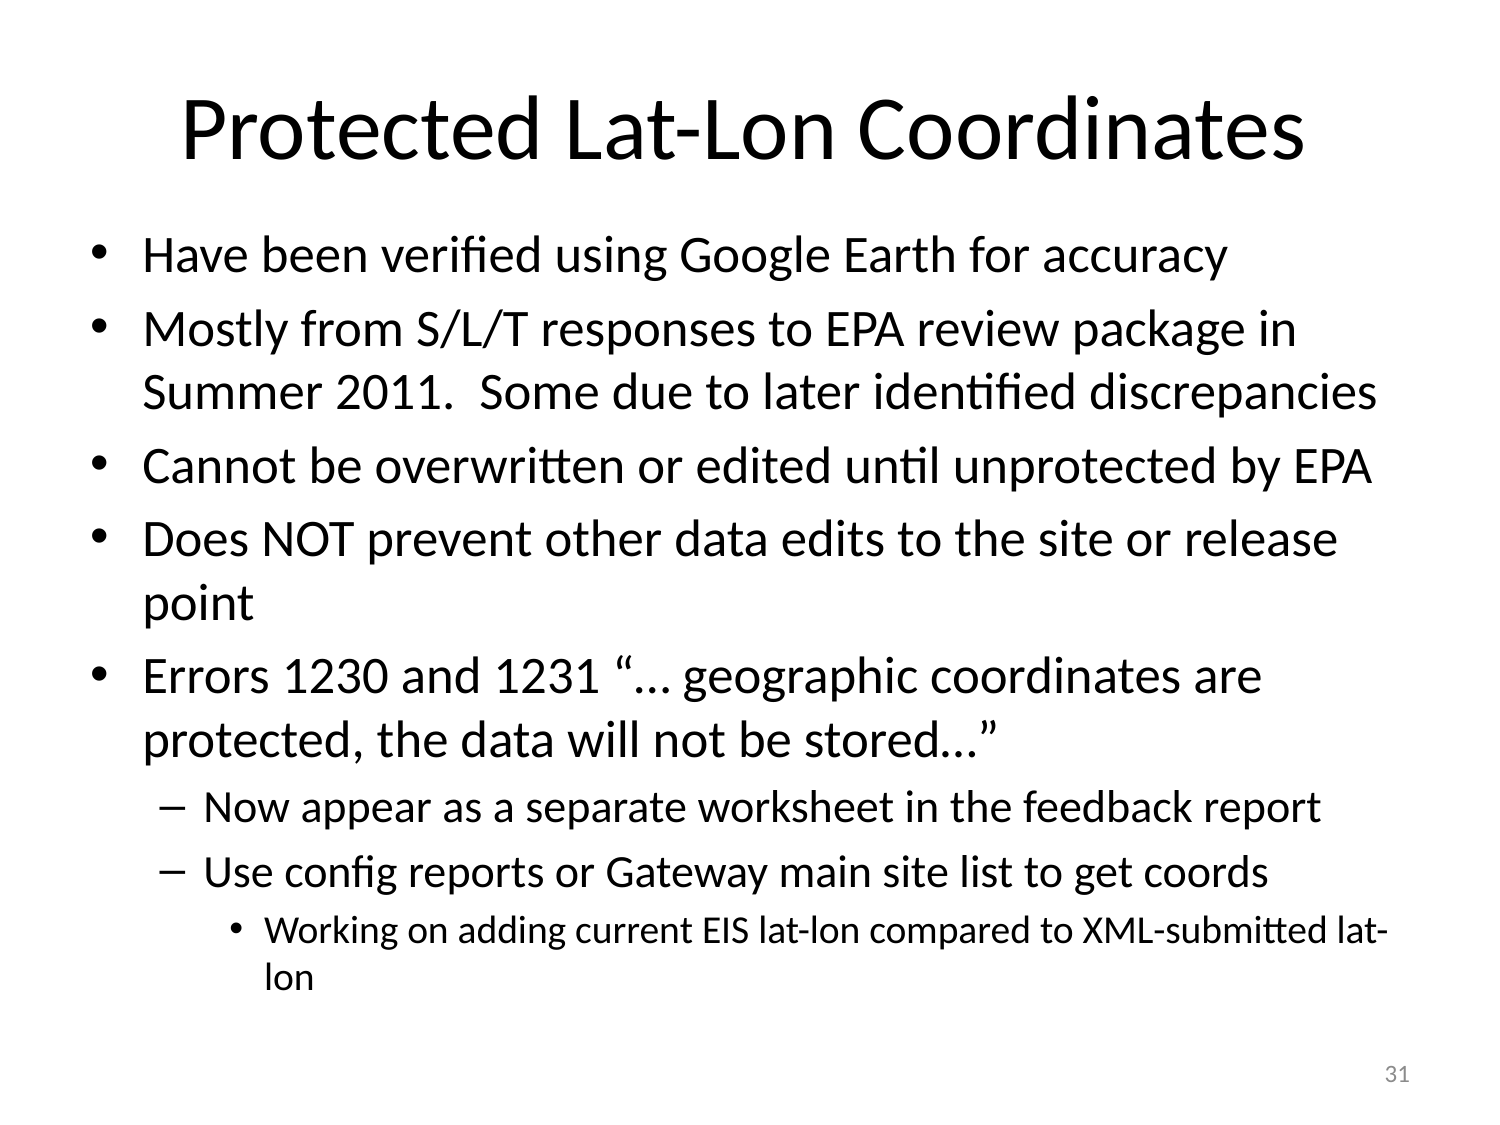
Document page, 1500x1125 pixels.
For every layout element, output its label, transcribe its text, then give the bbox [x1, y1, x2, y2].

slide_number 31 [1074, 1042, 1425, 1103]
title Protected Lat-Lon Coordinates [75, 45, 1413, 200]
list Have been verified using Google Earth for accuracy Mostly from S/L/T responses to EPA review package in Summer 2011. Some due to later identified discrepancies Cannot be overwritten or edited until unprotected by EPA Does NOT prevent other data edits to the site or release point Errors 1230 and 1231 “… geographic coordinates are protected, the data will not be stored…” Now appear as a separate worksheet in the feedback report Use config reports or Gateway main site list to get coords Working on adding current EIS lat-lon compared to XML-submitted lat-lon [75, 212, 1425, 1088]
